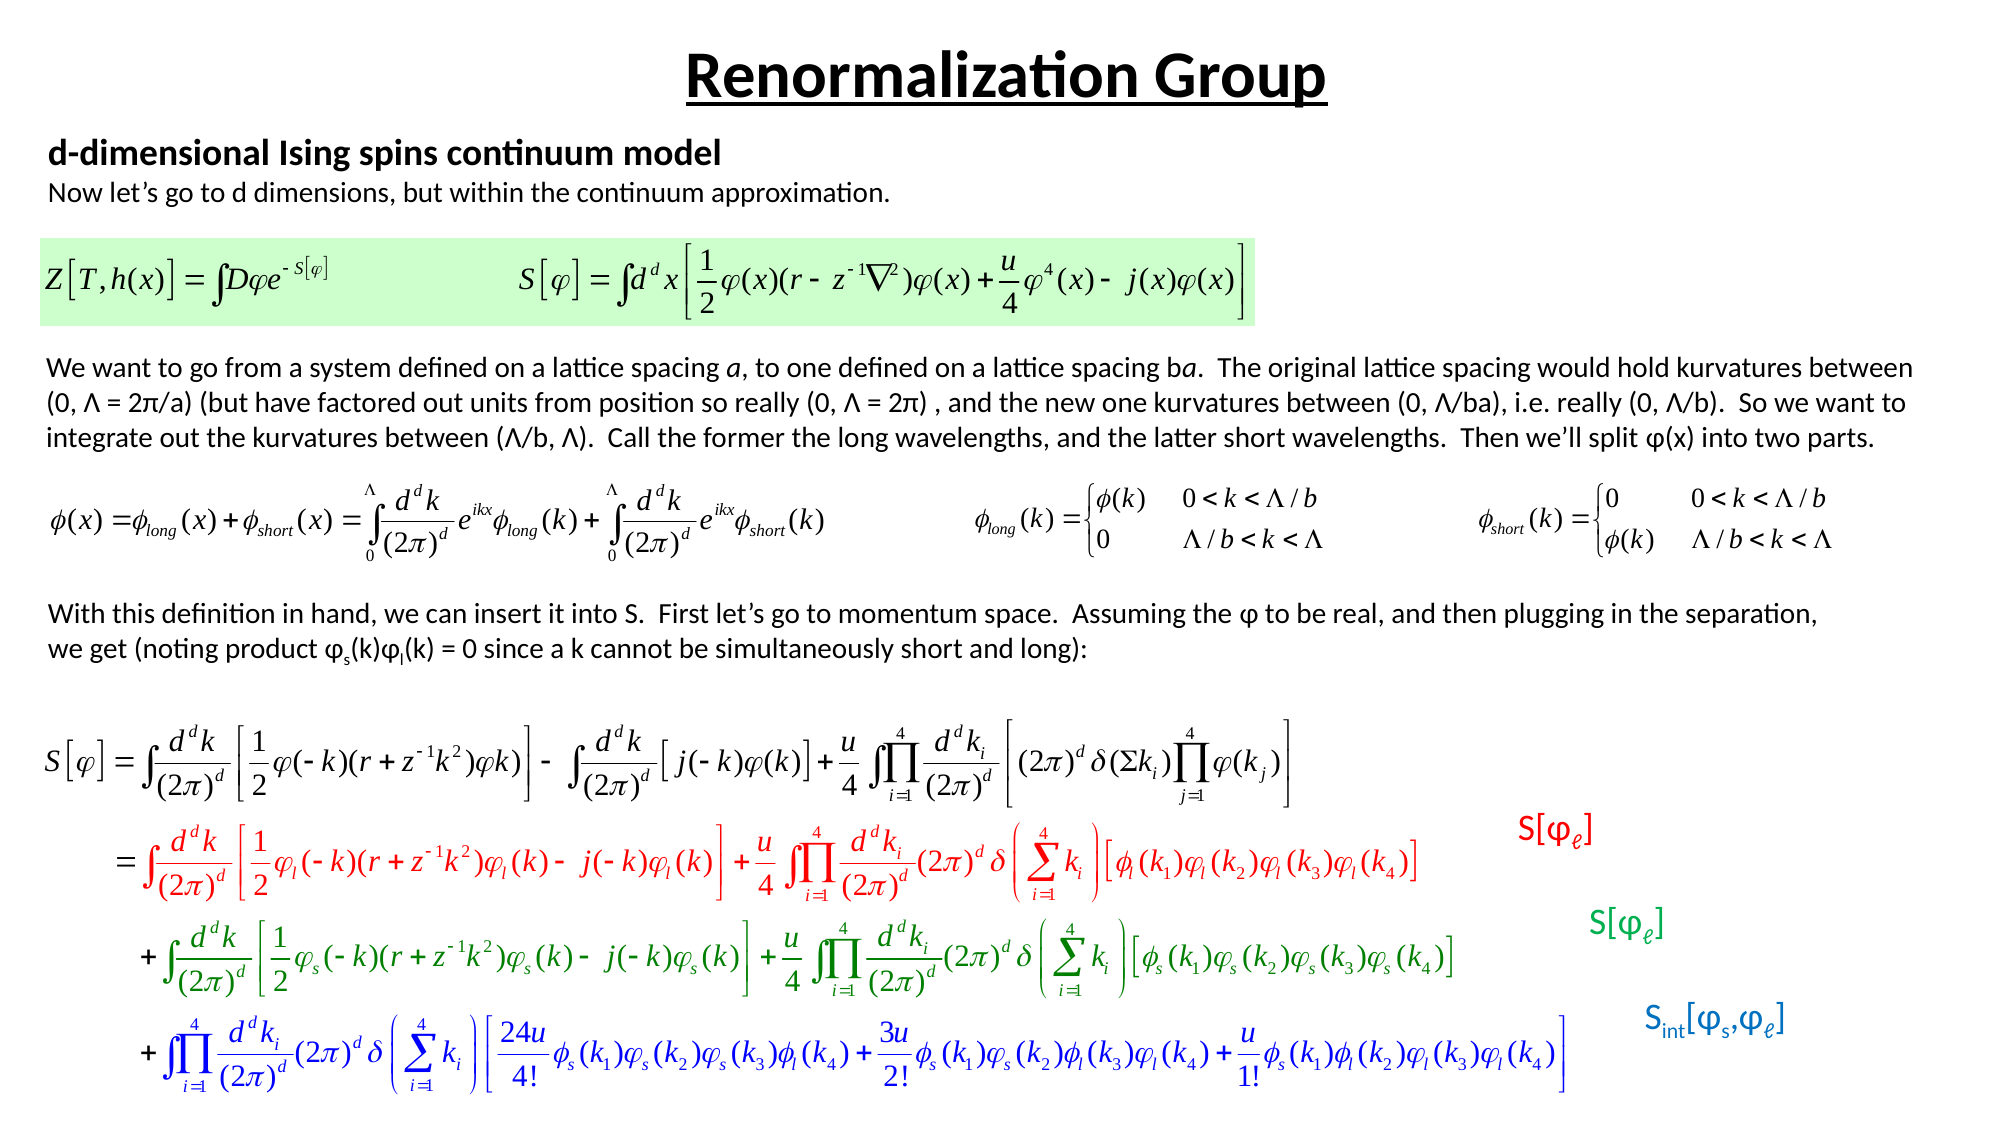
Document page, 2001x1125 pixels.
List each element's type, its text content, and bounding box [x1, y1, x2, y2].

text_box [39, 712, 1576, 1102]
text_box S[φℓ] [1576, 889, 1710, 956]
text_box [39, 237, 1256, 326]
text_box Sint[φs,φℓ] [1629, 984, 1821, 1051]
text_box S[φℓ] [1576, 795, 1781, 861]
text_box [971, 478, 1838, 563]
text_box We want to go from a system defined on a lattice spacing a, to one defined on a lattice spacing ba. The original lattice spacing would hold kurvatures between (0, Λ = 2π/a) (but have factored out units from position so really (0, Λ = 2π) , and the new one kurvatures between (0, Λ/ba), i.e. really (0, Λ/b). So we want to integrate out the kurvatures between (Λ/b, Λ). Call the former the long wavelengths, and the latter short wavelengths. Then we’ll split φ(x) into two parts. [31, 341, 1944, 461]
text_box Renormalization Group [671, 23, 1344, 118]
text_box With this definition in hand, we can insert it into S. First let’s go to momentum space. Assuming the φ to be real, and then plugging in the separation, we get (noting product φs(k)φl(k) = 0 since a k cannot be simultaneously short and long): [33, 586, 1838, 677]
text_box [46, 476, 831, 570]
text_box d-dimensional Ising spins continuum model Now let’s go to d dimensions, but within the continuum approximation. [33, 120, 1238, 216]
